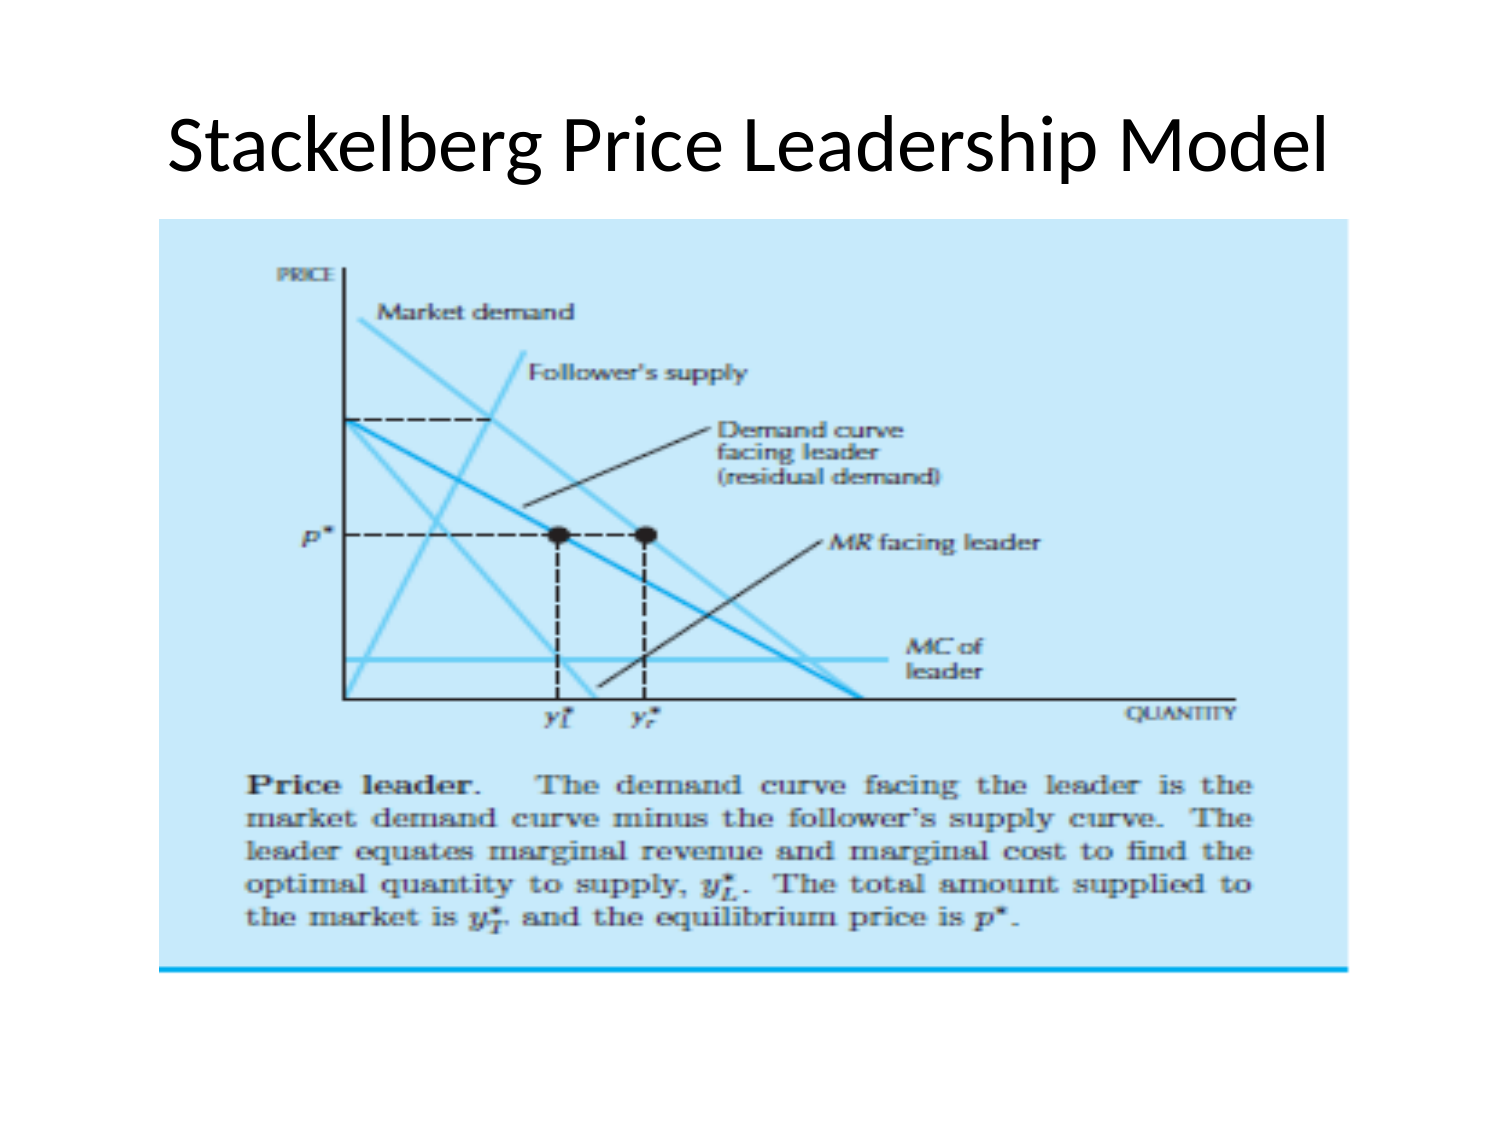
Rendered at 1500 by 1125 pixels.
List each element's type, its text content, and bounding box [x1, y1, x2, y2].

title Stackelberg Price Leadership Model [75, 45, 1425, 233]
picture [159, 219, 1353, 977]
